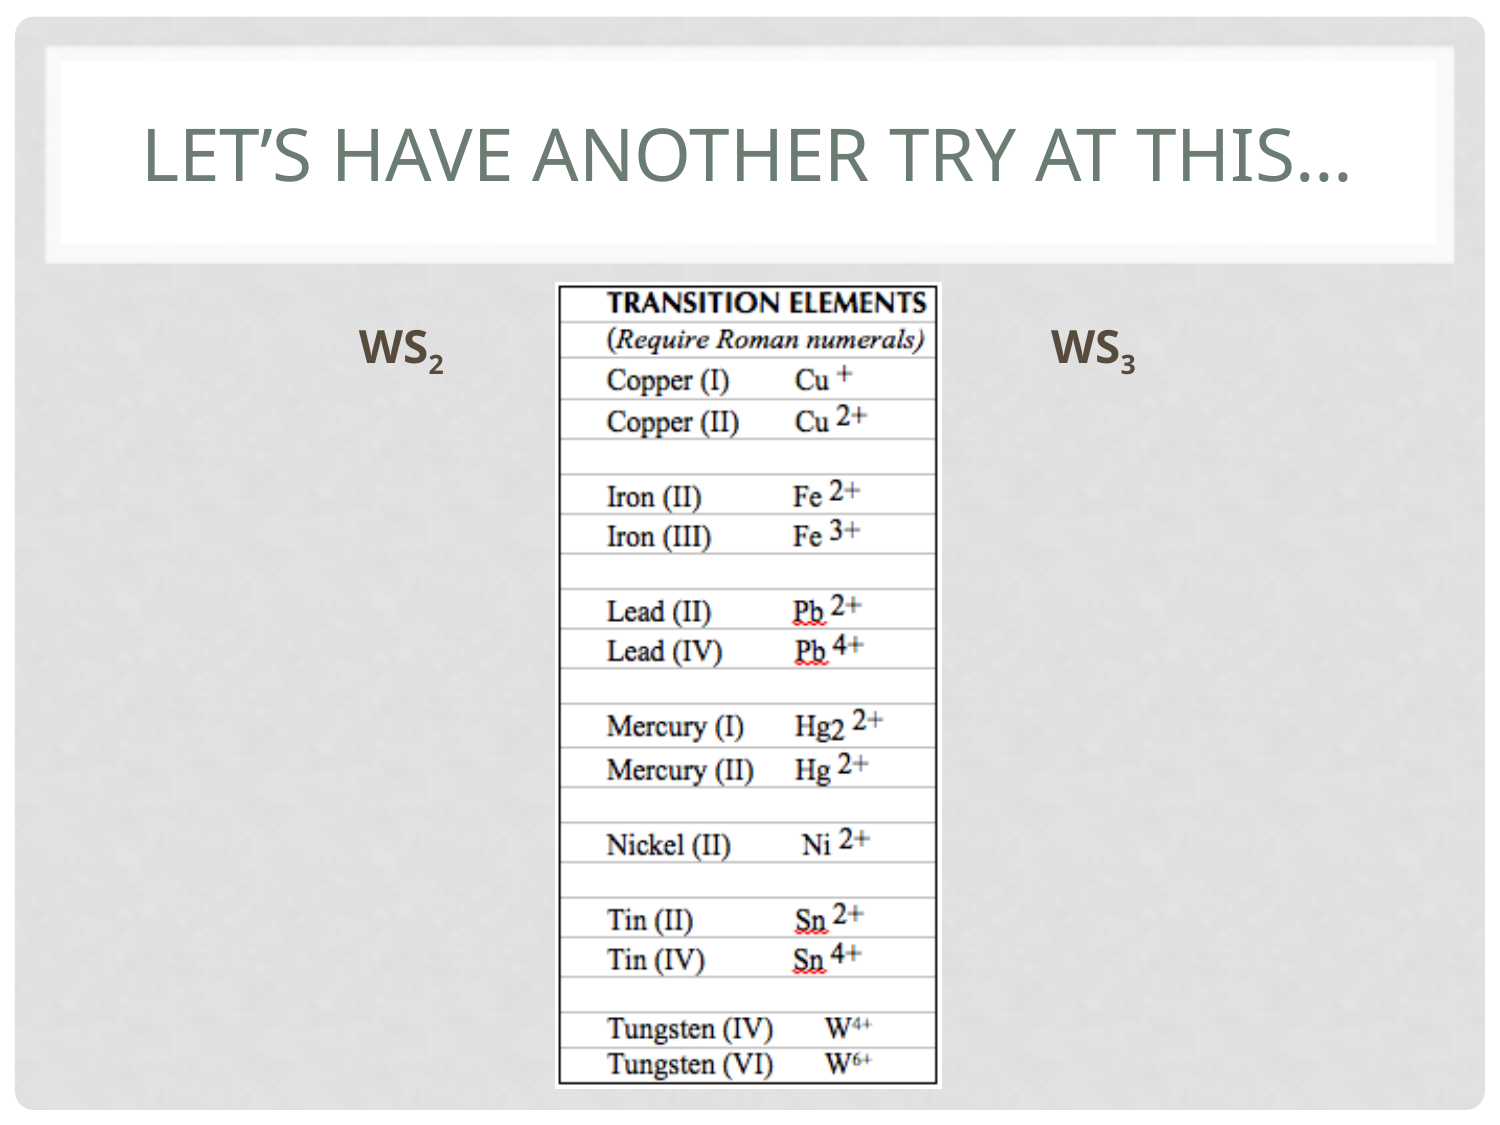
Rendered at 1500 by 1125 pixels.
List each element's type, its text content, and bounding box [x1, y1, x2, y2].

title Let’s have another try at this… [69, 66, 1425, 238]
list WS2 [69, 282, 555, 388]
picture [555, 282, 942, 1090]
list WS3 [942, 282, 1425, 388]
